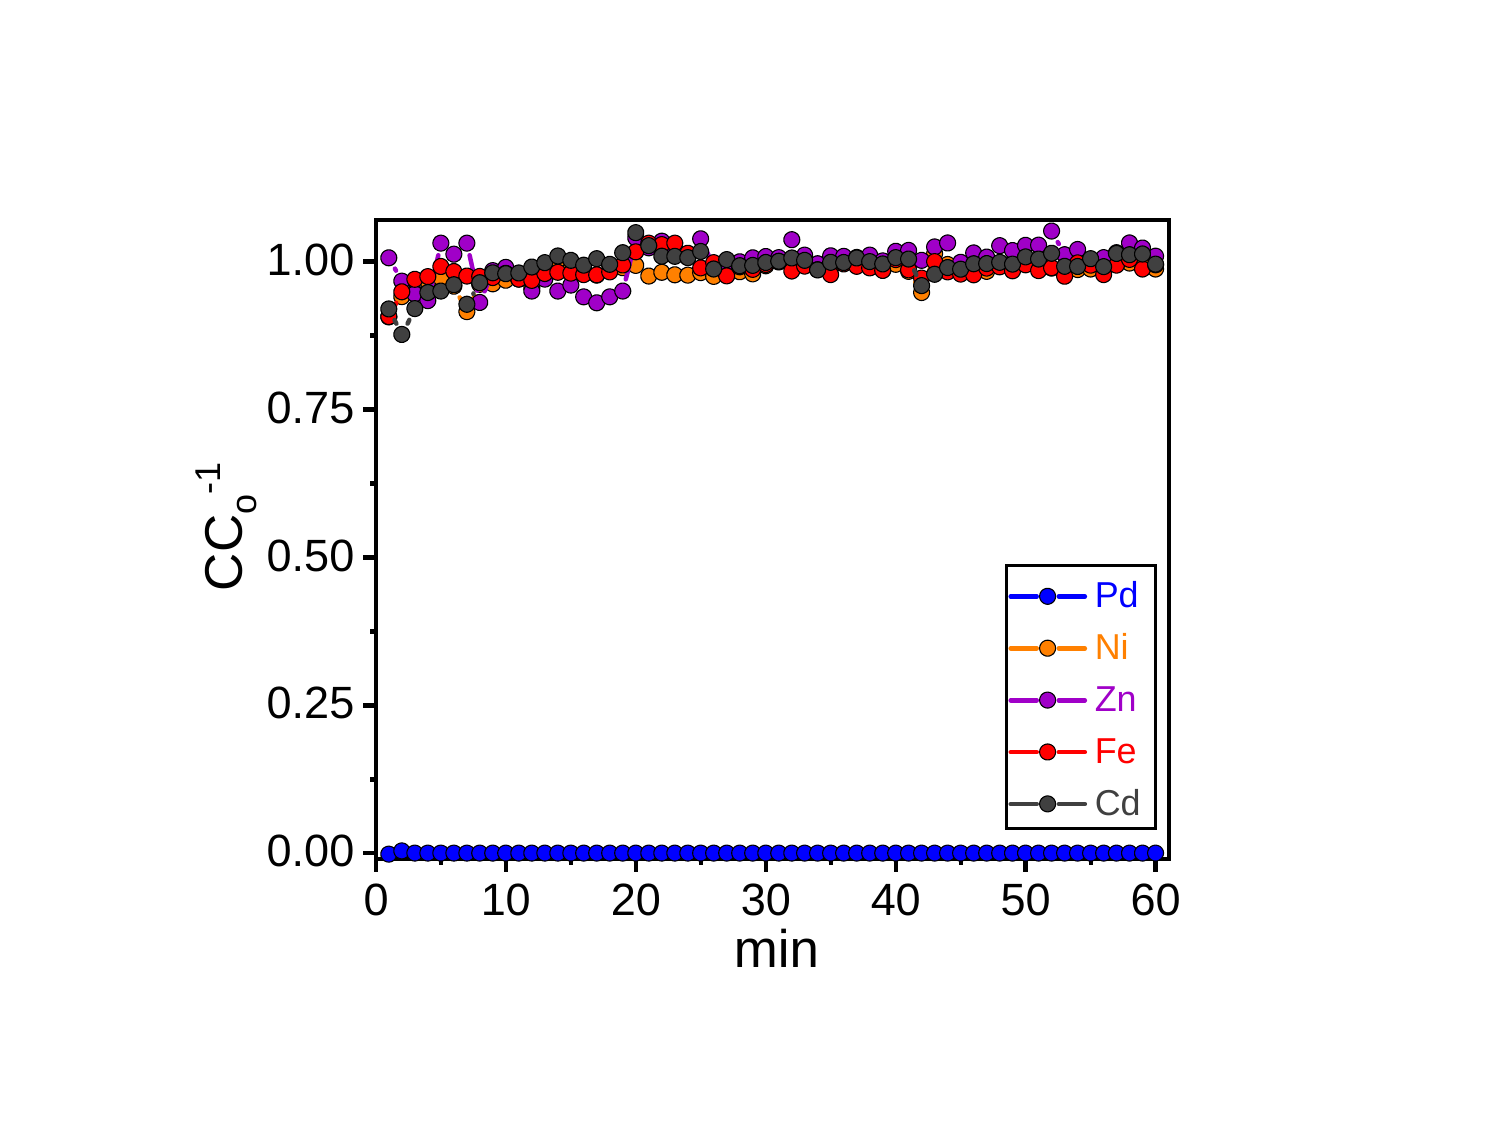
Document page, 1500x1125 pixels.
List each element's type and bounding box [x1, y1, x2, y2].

text_box [167, 116, 1333, 1008]
